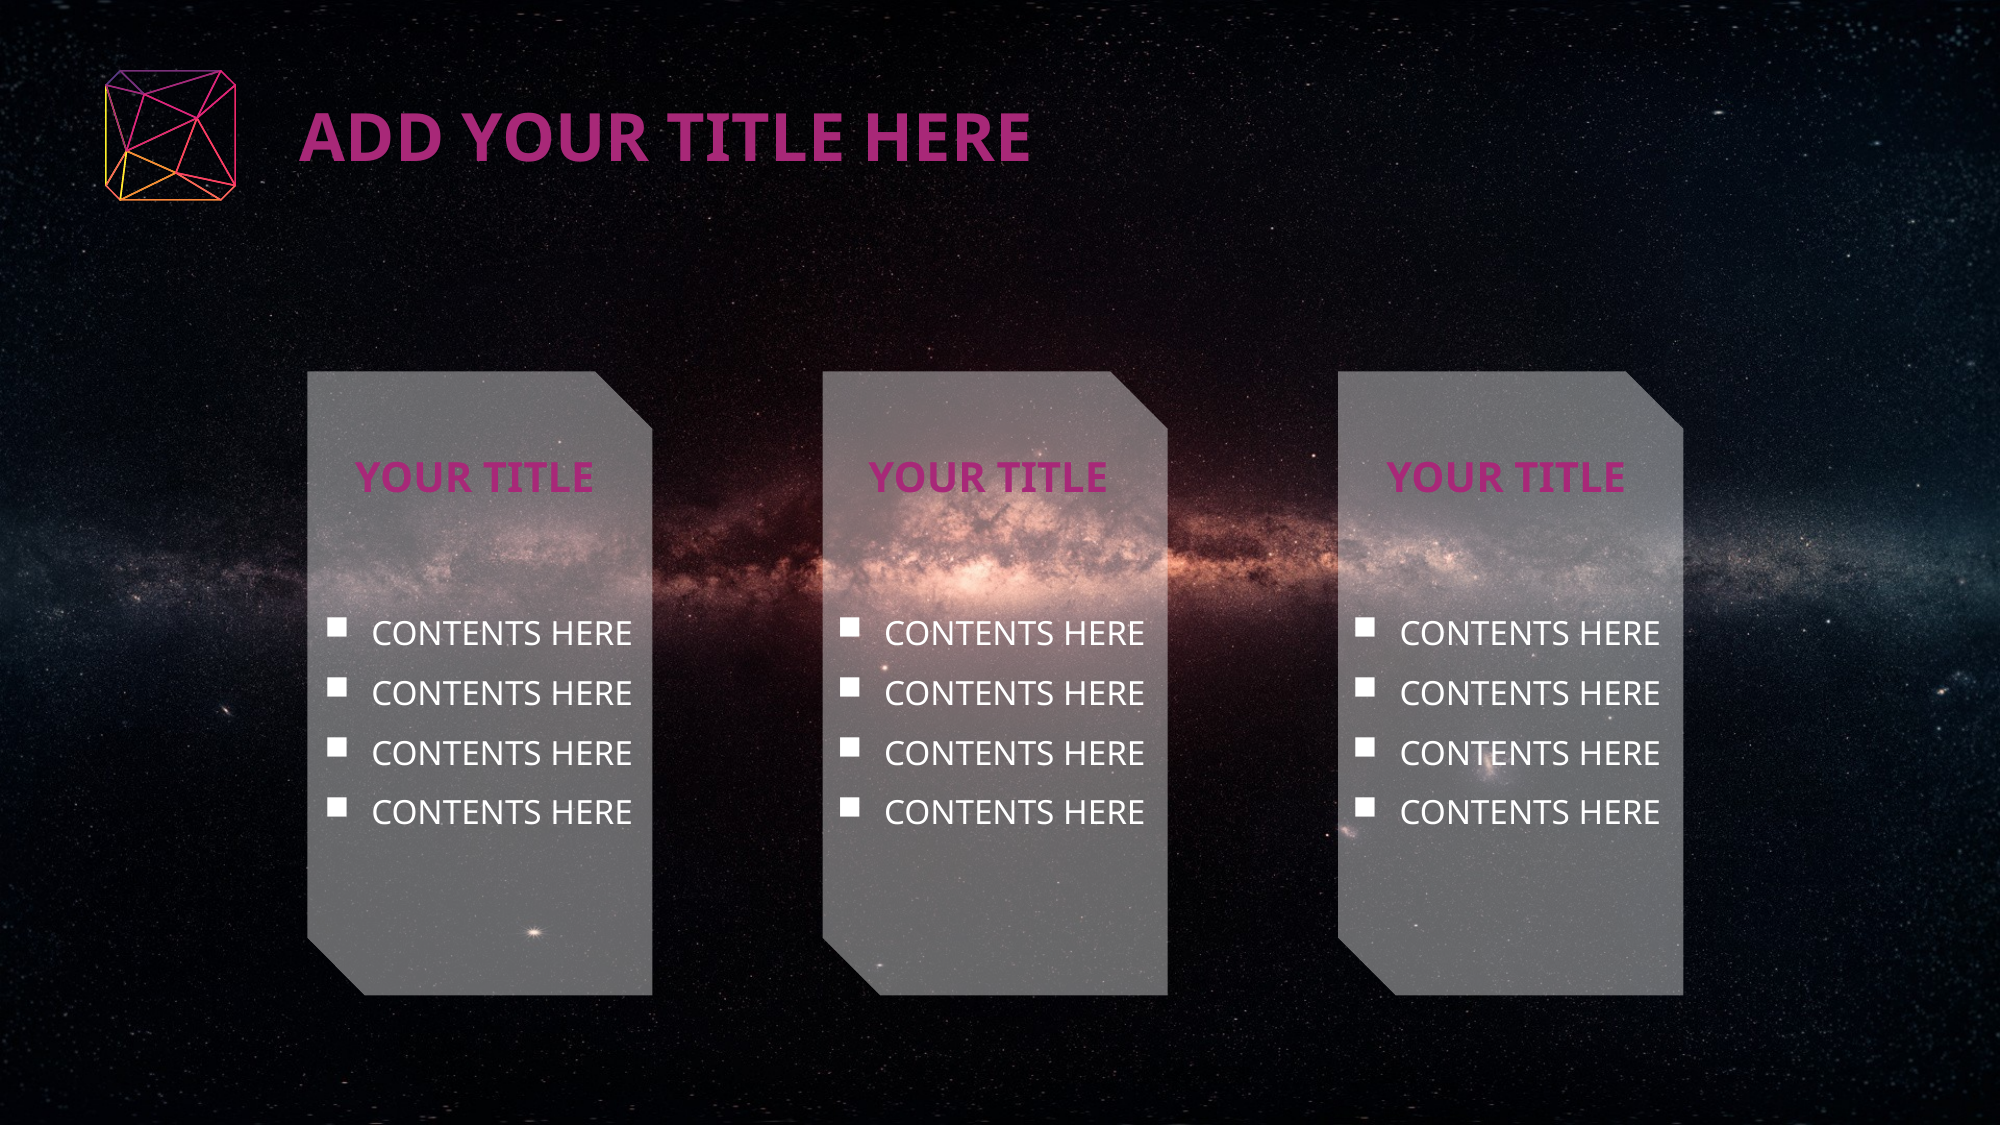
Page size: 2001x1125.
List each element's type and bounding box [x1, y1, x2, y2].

picture [0, 0, 2000, 1125]
text_box [105, 70, 1354, 200]
